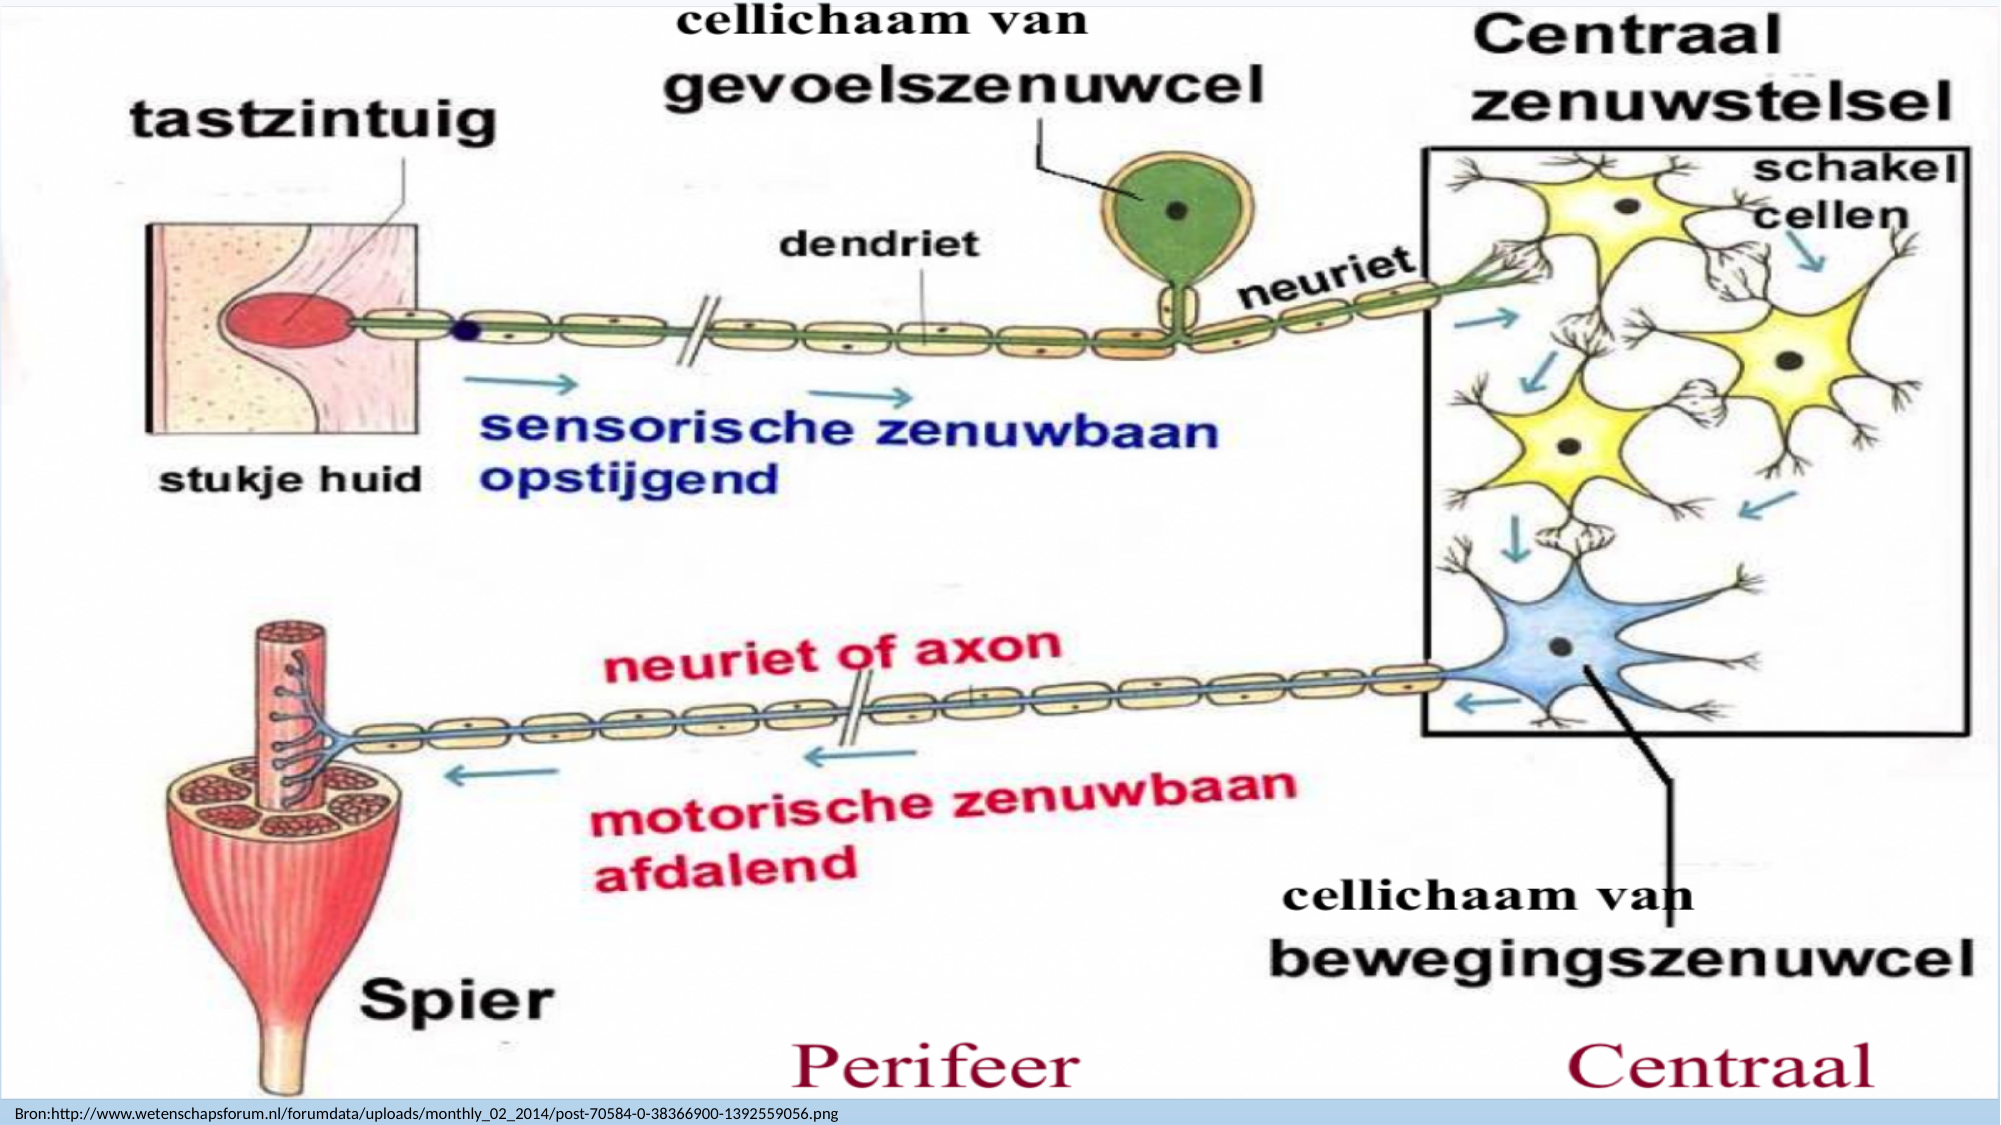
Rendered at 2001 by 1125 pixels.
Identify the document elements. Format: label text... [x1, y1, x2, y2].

text_box Bron:http://www.wetenschapsforum.nl/forumdata/uploads/monthly_02_2014/post-70584-0-38366900-1392559056.png [0, 1109, 1000, 1125]
picture [0, 0, 2000, 1109]
